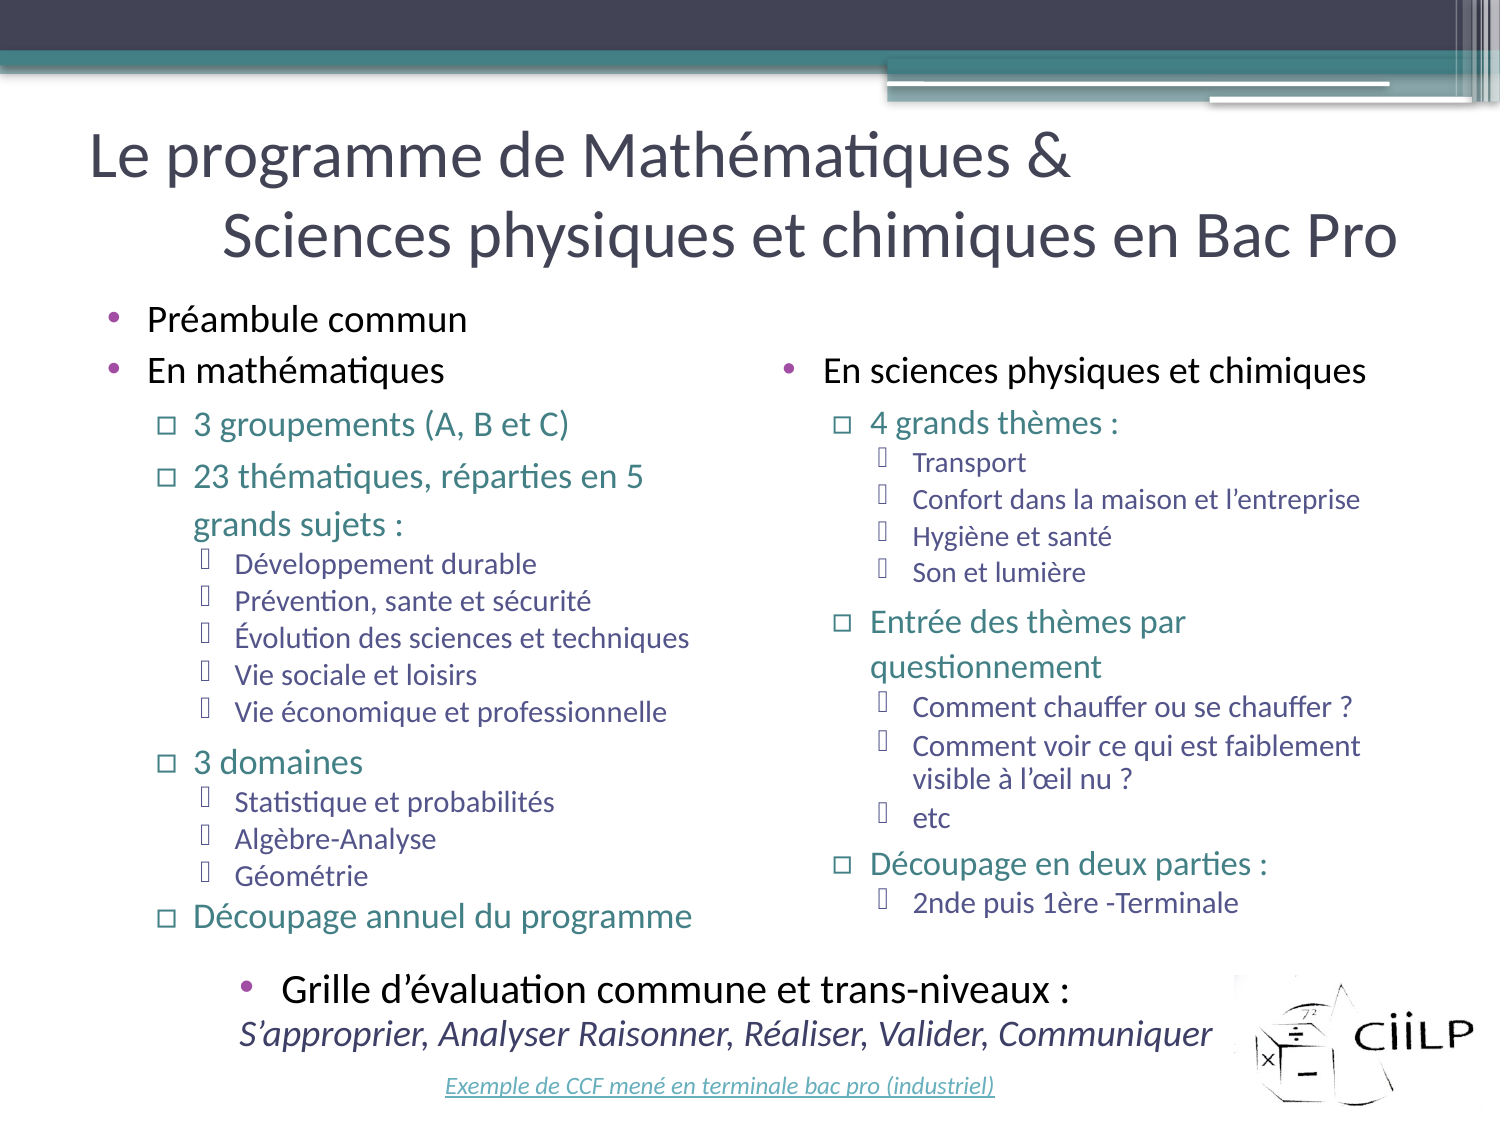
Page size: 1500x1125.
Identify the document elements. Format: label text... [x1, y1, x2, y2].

text_box Grille d’évaluation commune et trans-niveaux : S’approprier, Analyser Raisonner, Réaliser, Valider, Communiquer [206, 964, 1306, 1061]
title Le programme de Mathématiques & Sciences physiques et chimiques en Bac Pro [75, 90, 1425, 292]
picture [1233, 975, 1483, 1110]
text_box Exemple de CCF mené en terminale bac pro (industriel) [242, 1062, 1199, 1107]
list Préambule commun En mathématiques 3 groupements (A, B et C) 23 thématiques, réparties en 5 grands sujets : Développement durable Prévention, sante et sécurité Évolution des sciences et techniques Vie sociale et loisirs Vie économique et professionnelle 3 domaines Statistique et probabilités Algèbre-Analyse Géométrie Découpage annuel du programme [75, 286, 715, 965]
text_box En sciences physiques et chimiques 4 grands thèmes : Transport Confort dans la maison et l’entreprise Hygiène et santé Son et lumière Entrée des thèmes par questionnement Comment chauffer ou se chauffer ? Comment voir ce qui est faiblement visible à l’œil nu ? etc Découpage en deux parties : 2nde puis 1ère -Terminale [749, 338, 1390, 965]
